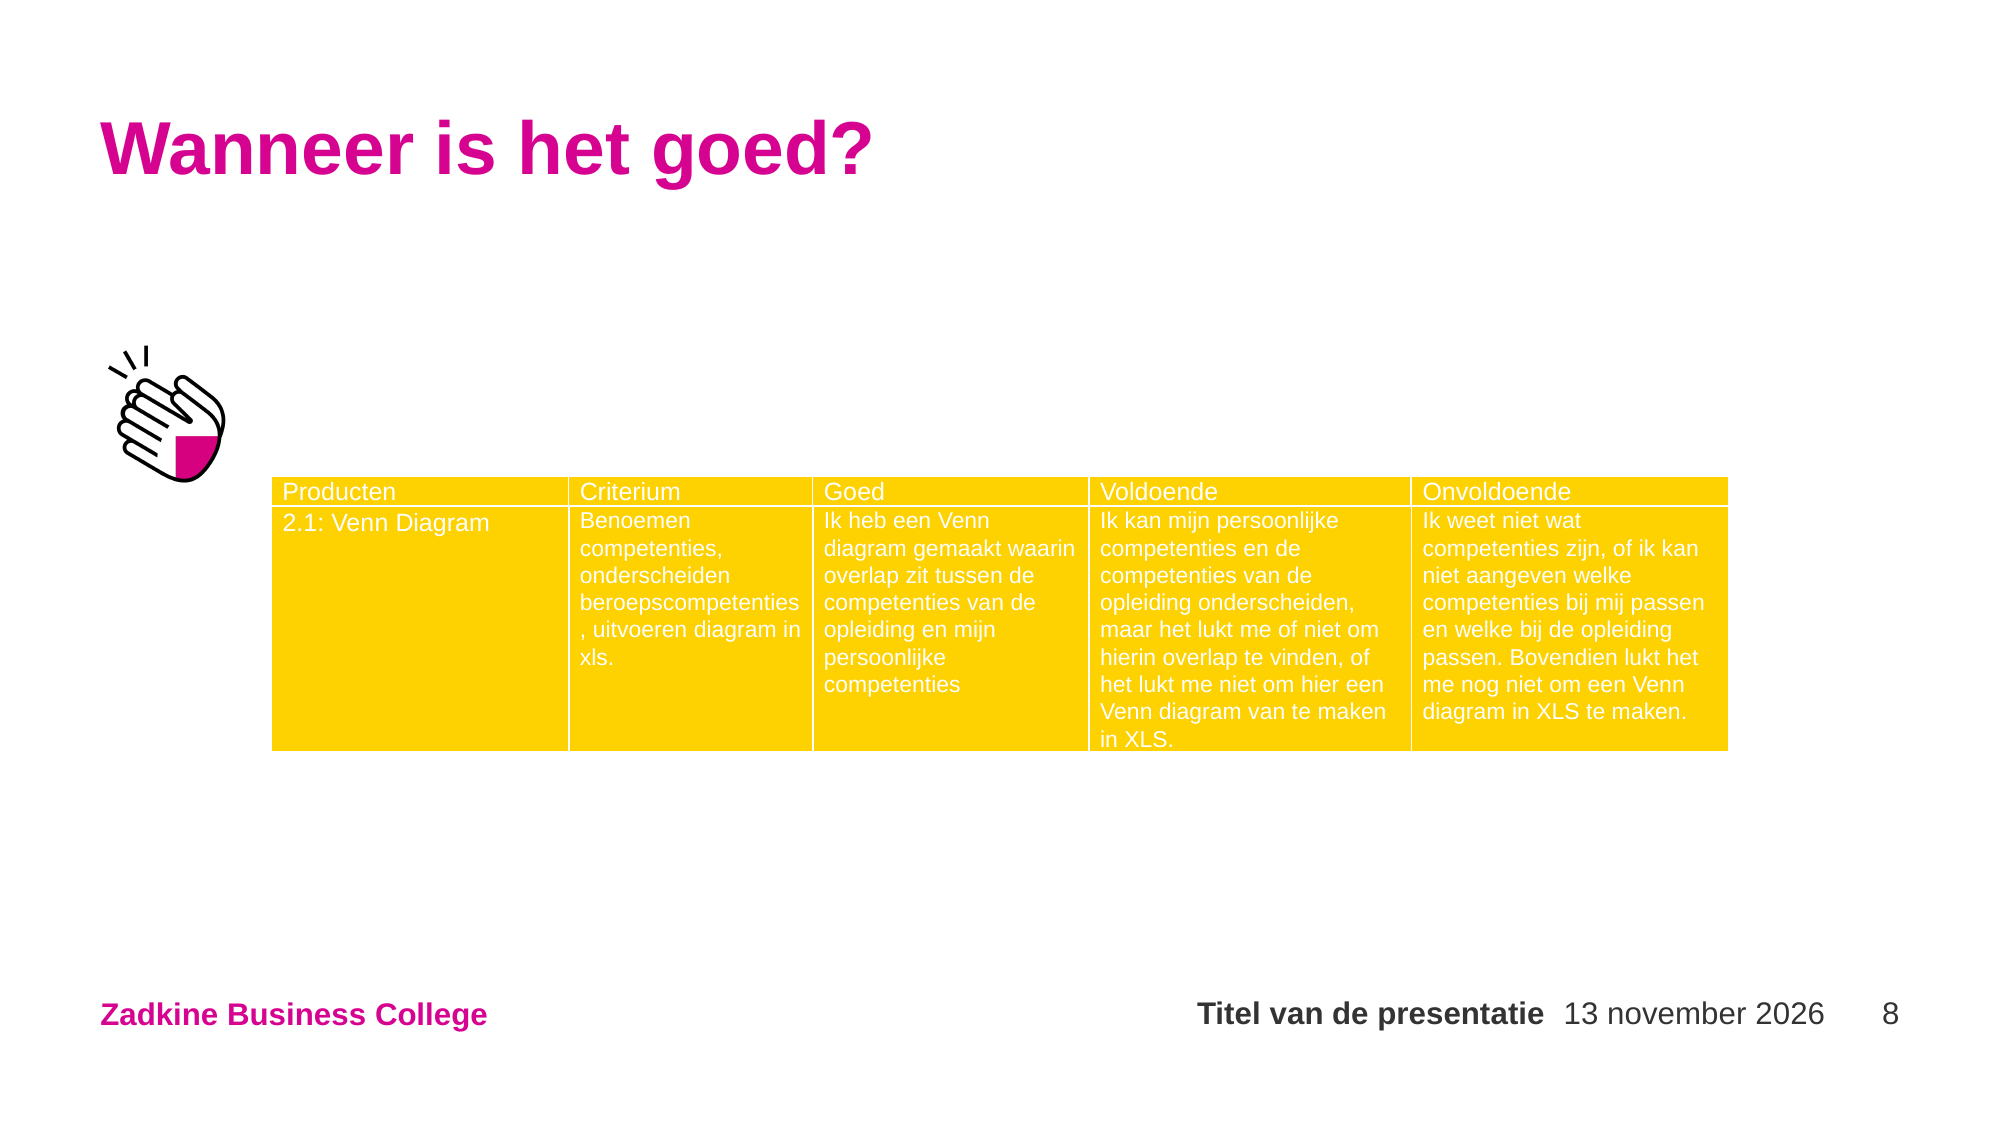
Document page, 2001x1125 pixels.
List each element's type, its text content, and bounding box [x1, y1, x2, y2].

table_header Goed [813, 477, 1088, 505]
slide_number 8 [1825, 993, 1900, 1033]
table_header Voldoende [1090, 477, 1410, 505]
table_header Criterium [569, 477, 812, 505]
table_header Ik heb een Venn diagram gemaakt waarin overlap zit tussen de competenties van de opleiding en mijn persoonlijke competenties [814, 507, 1088, 751]
table_header Ik kan mijn persoonlijke competenties en de competenties van de opleiding onderscheiden, maar het lukt me of niet om hierin overlap te vinden, of het lukt me niet om hier een Venn diagram van te maken in XLS. [1090, 507, 1411, 751]
table_header Ik weet niet wat competenties zijn, of ik kan niet aangeven welke competenties bij mij passen en welke bij de opleiding passen. Bovendien lukt het me nog niet om een Venn diagram in XLS te maken. [1412, 507, 1728, 751]
title Wanneer is het goed? [100, 100, 1900, 190]
table_header Producten [300, 477, 568, 505]
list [33, 281, 300, 547]
table_header Onvoldoende [1412, 477, 1728, 505]
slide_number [1546, 993, 1825, 1033]
table_header 2.1: Venn Diagram [272, 507, 568, 751]
footer Titel van de presentatie [870, 993, 1546, 1033]
table_header Benoemen competenties, onderscheiden beroepscompetenties, uitvoeren diagram in xls. [570, 507, 812, 751]
